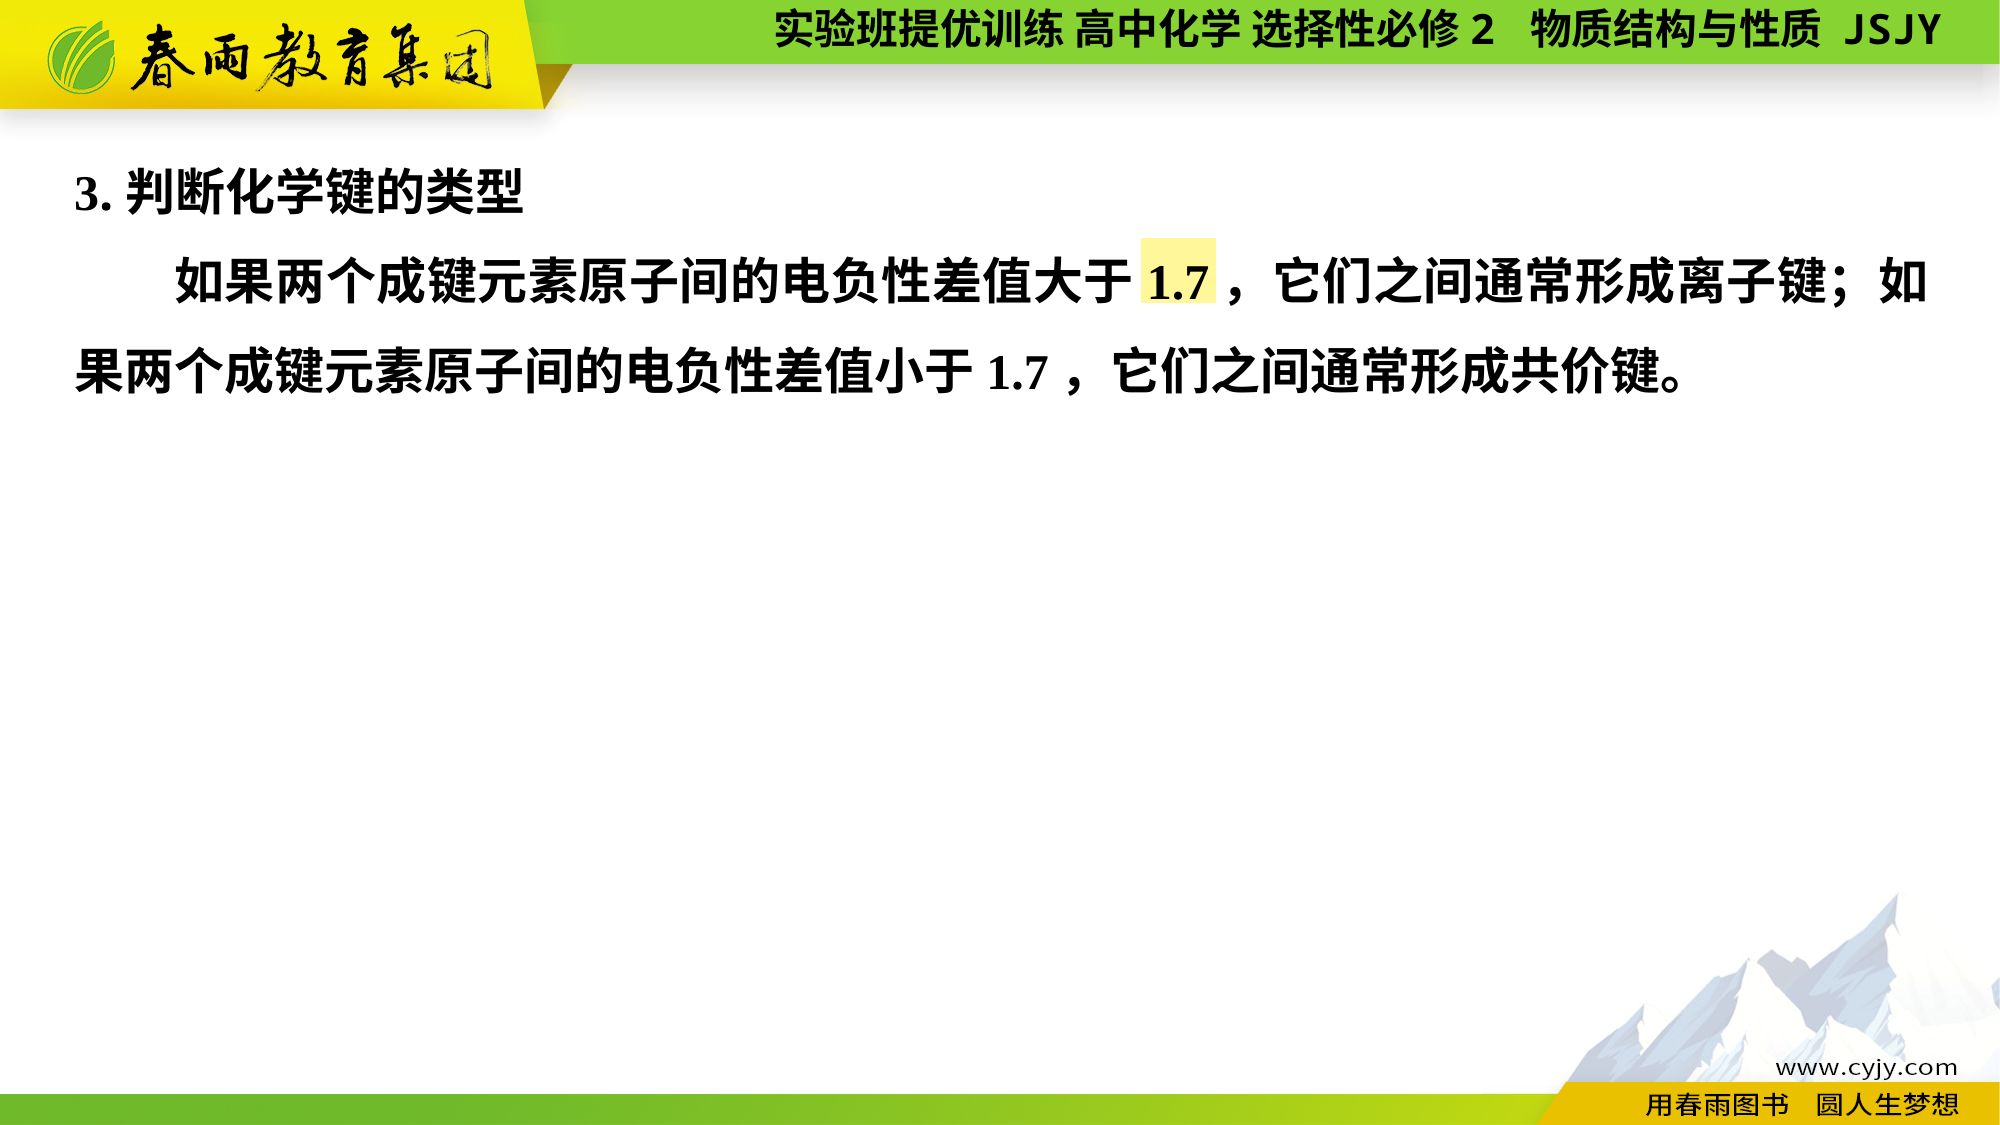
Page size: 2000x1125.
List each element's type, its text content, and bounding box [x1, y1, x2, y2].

list 3.判断化学键的类型 如果两个成键元素原子间的电负性差值大于1.7，它们之间通常形成离子键；如果两个成键元素原子间的电负性差值小于1.7，它们之间通常形成共价键。 [59, 122, 1944, 411]
picture [0, 0, 2000, 1125]
